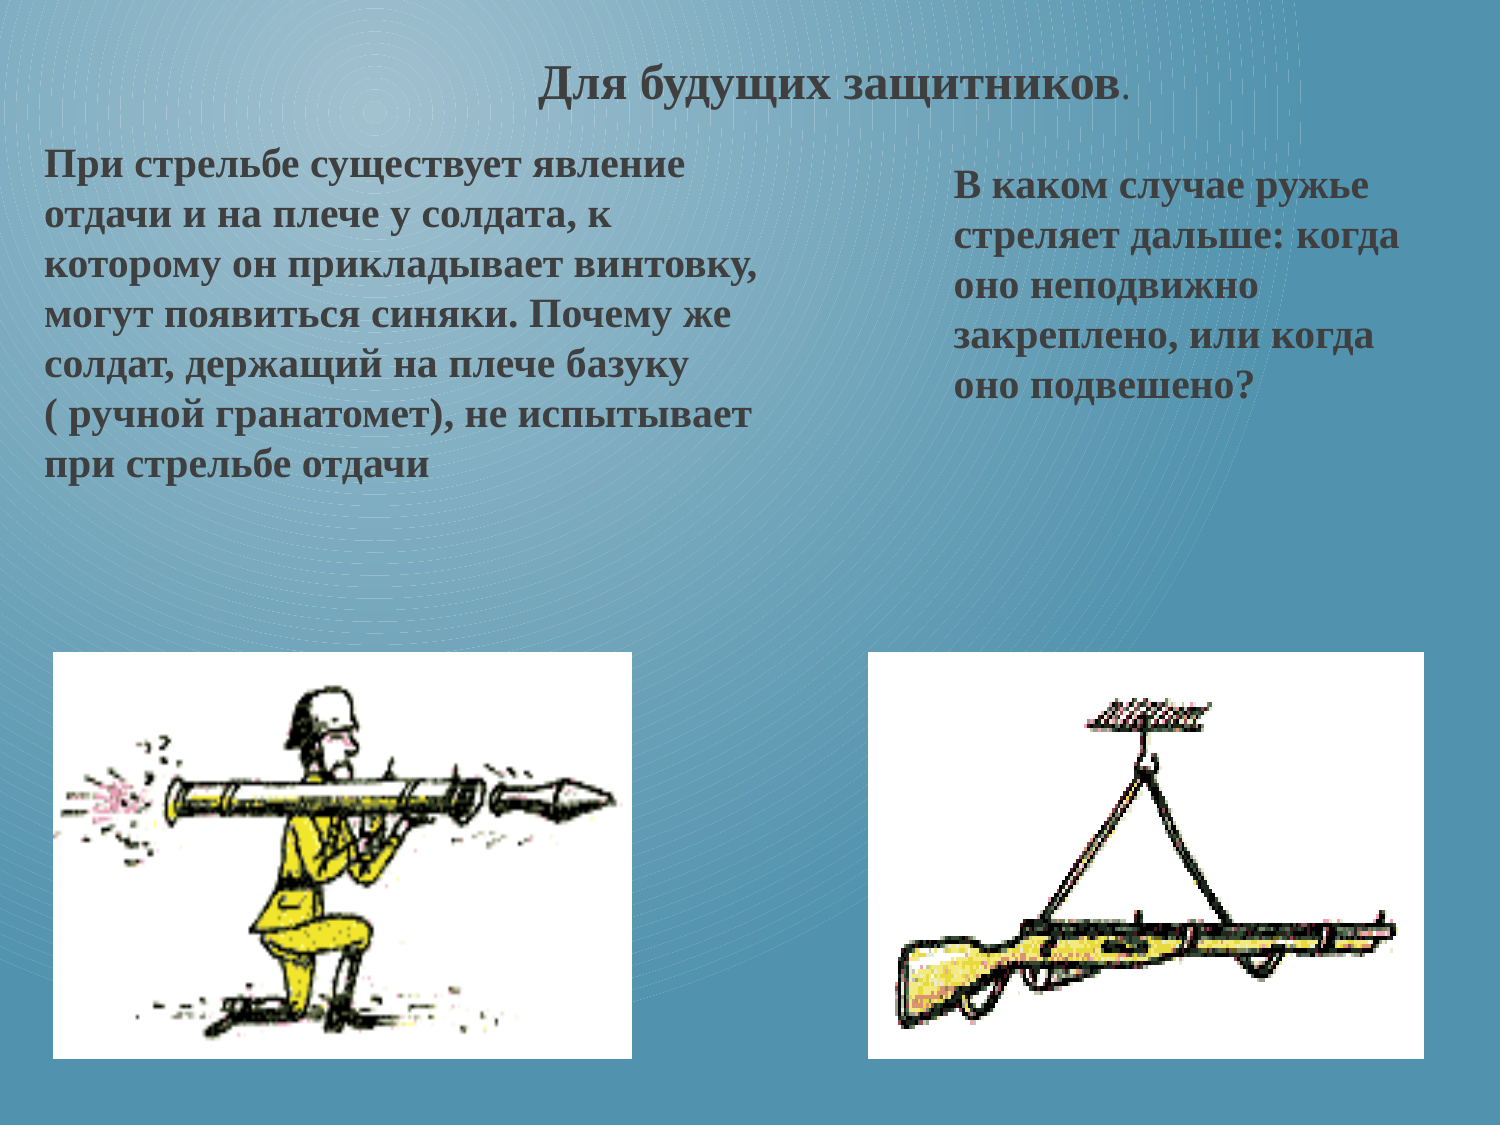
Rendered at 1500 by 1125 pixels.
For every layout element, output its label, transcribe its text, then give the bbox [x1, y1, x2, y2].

picture [867, 651, 1424, 1059]
text_box При стрельбе существует явление отдачи и на плече у солдата, к которому он прикладывает винтовку, могут появиться синяки. Почему же солдат, держащий на плече базуку ( ручной гранатомет), не испытывает при стрельбе отдачи [29, 128, 780, 494]
text_box В каком случае ружье стреляет дальше: когда оно неподвижно закреплено, или когда оно подвешено? [938, 149, 1424, 414]
text_box Для будущих защитников. [523, 42, 1146, 118]
picture [52, 651, 633, 1059]
